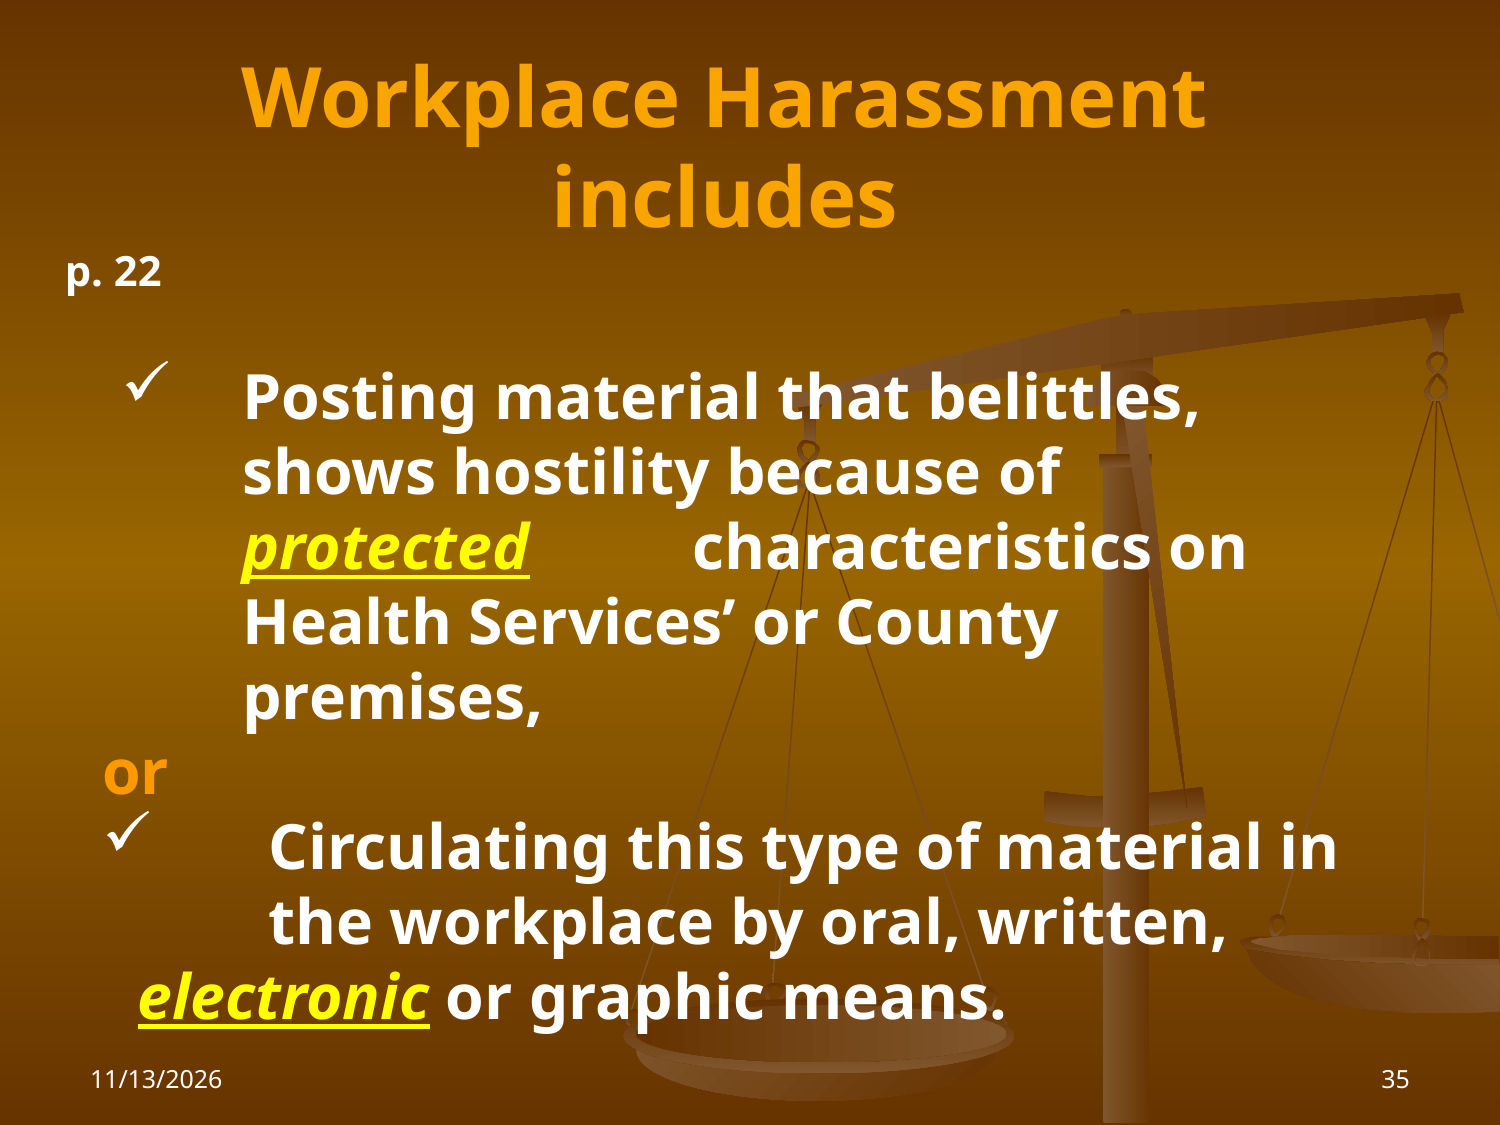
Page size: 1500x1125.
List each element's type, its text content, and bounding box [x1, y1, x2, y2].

slide_number 35 [1074, 1029, 1426, 1106]
title Workplace Harassment includes [49, 49, 1401, 238]
text_box p. 22 [49, 237, 213, 303]
text_box Posting material that belittles, shows hostility because of protected characteristics on Health Services’ or County premises, or Circulating this type of material in the workplace by oral, written, electronic or graphic means. [87, 350, 1375, 1040]
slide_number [74, 1029, 426, 1106]
